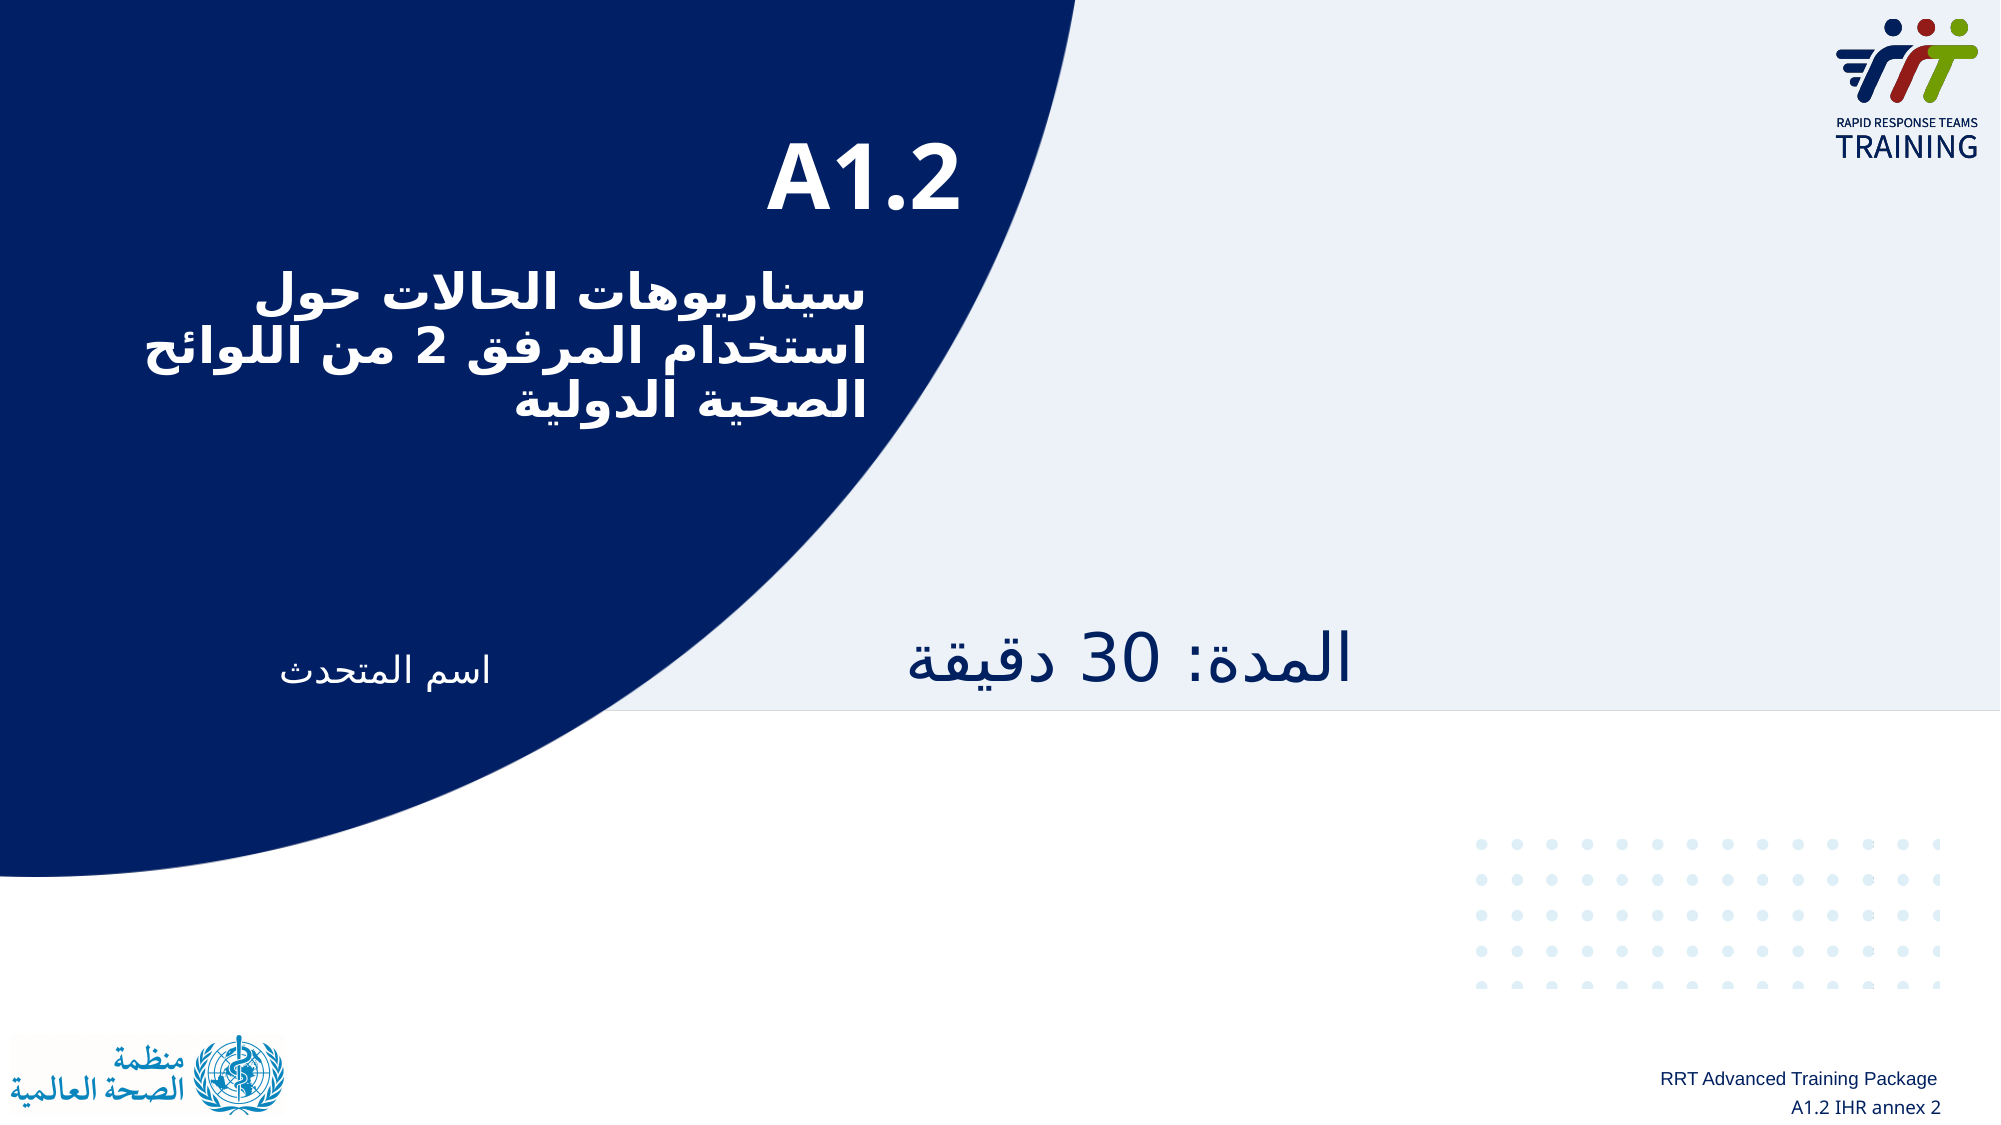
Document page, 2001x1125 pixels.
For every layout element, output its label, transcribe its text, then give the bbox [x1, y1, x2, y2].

text_box A1.2 [90, 110, 970, 236]
picture [0, 0, 2000, 989]
picture [241, 1050, 247, 1059]
picture [11, 1035, 284, 1115]
title سيناريوهات الحالات حول استخدام المرفق 2 من اللوائح الصحية الدولية [90, 257, 877, 438]
text_box المدة: 30 دقيقة [848, 607, 1412, 703]
text_box اسم المتحدث [80, 627, 501, 716]
